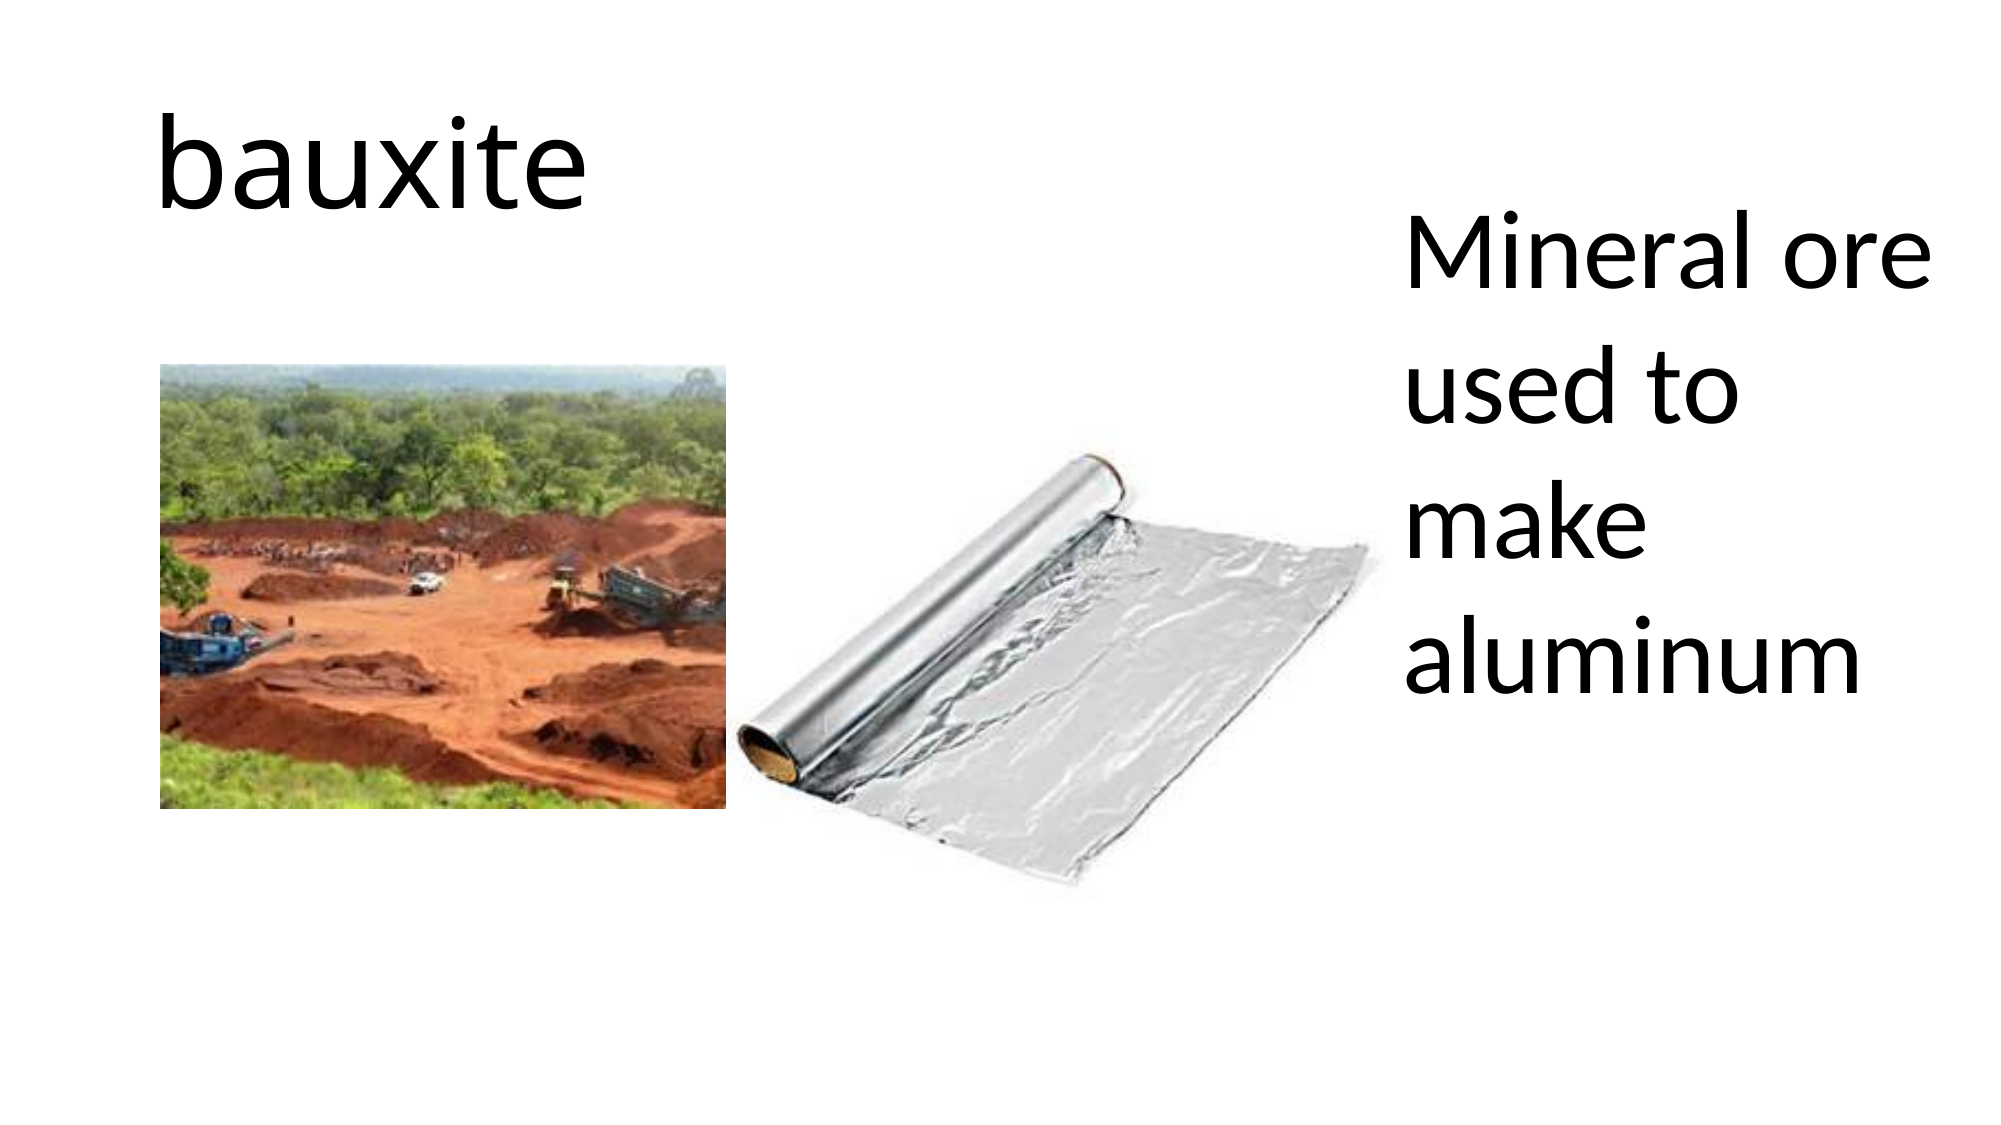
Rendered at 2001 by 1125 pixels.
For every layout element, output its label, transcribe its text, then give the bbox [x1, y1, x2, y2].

picture [725, 364, 1388, 993]
title bauxite [137, 59, 1863, 278]
text_box Mineral ore used to make aluminum [1387, 168, 1959, 724]
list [160, 364, 725, 809]
